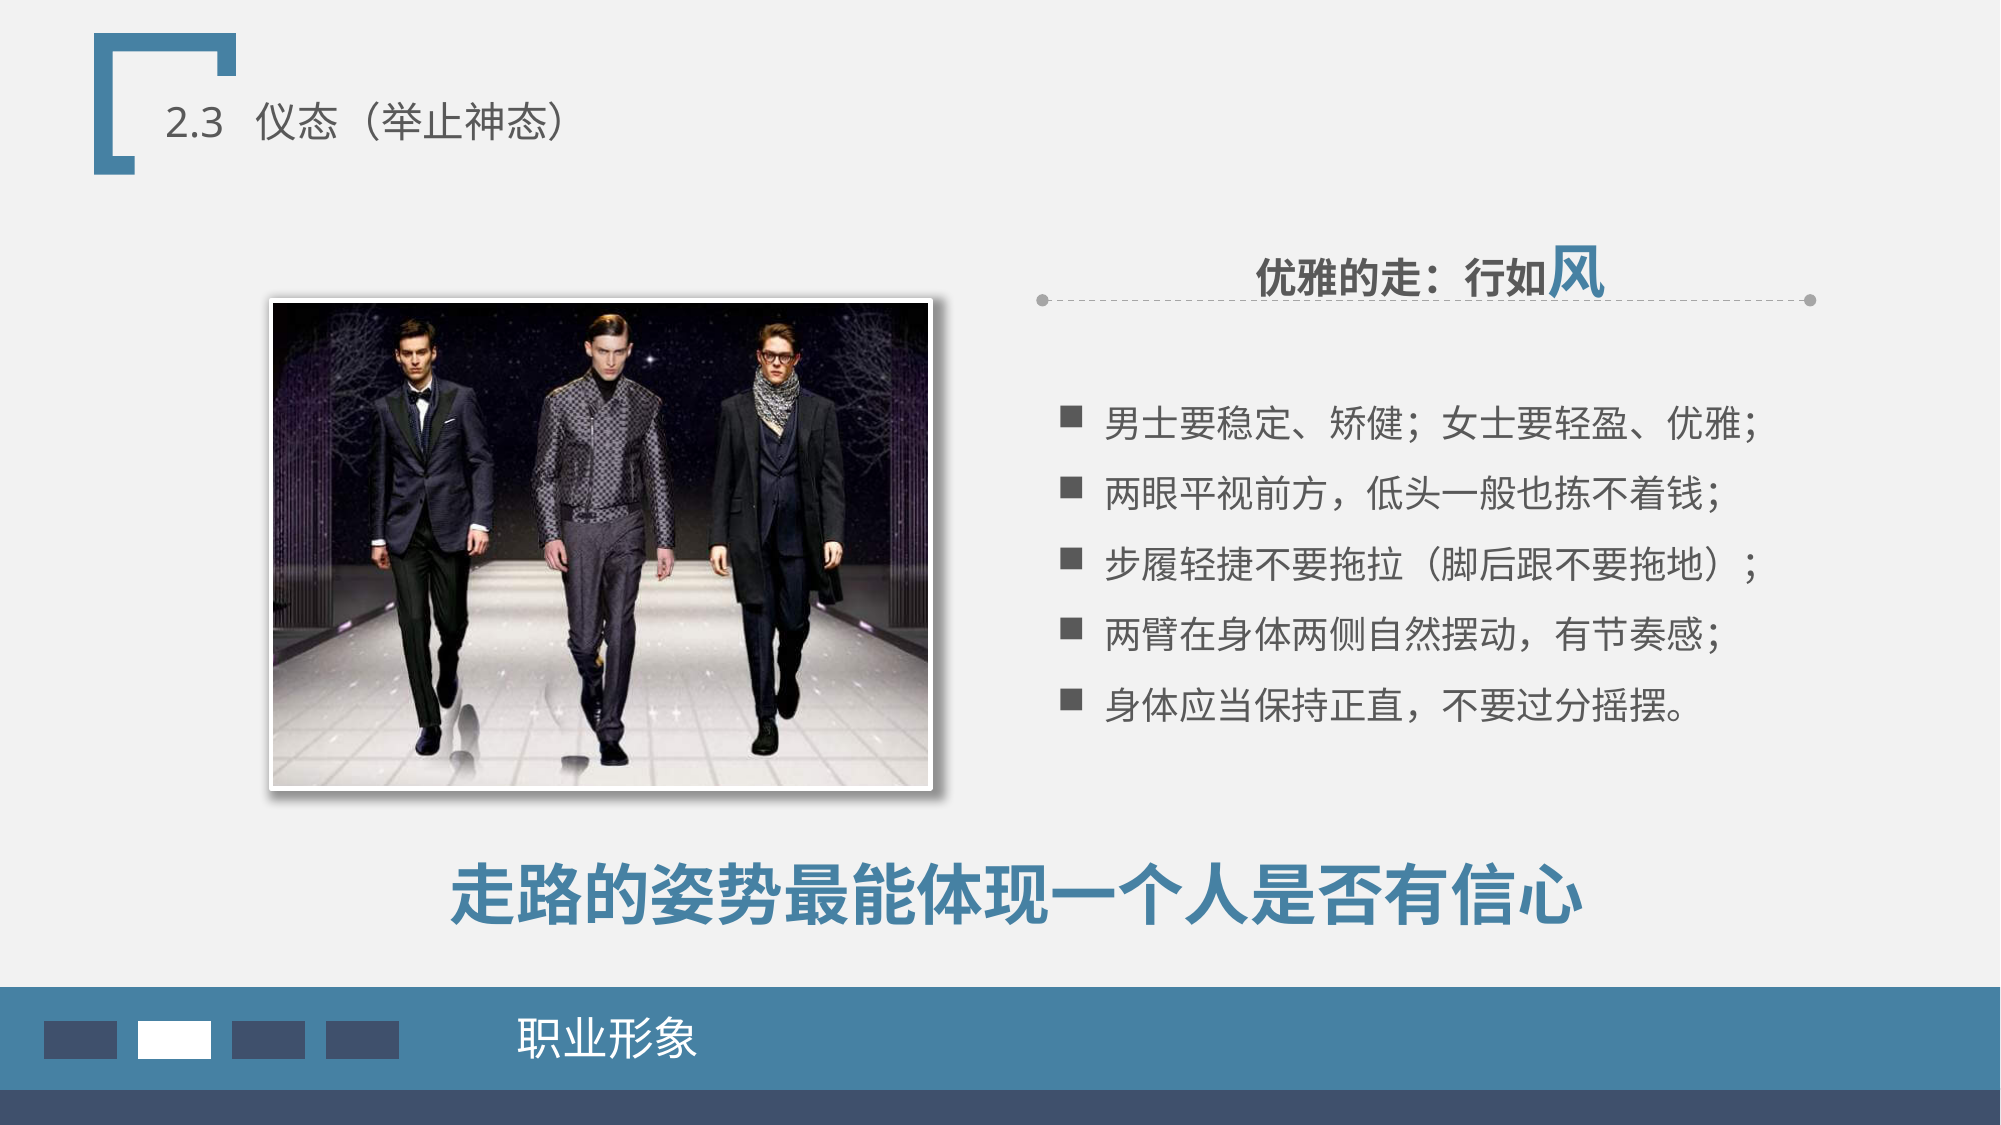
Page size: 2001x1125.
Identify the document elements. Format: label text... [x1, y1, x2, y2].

text_box 男士要稳定、矫健；女士要轻盈、优雅； 两眼平视前方，低头一般也拣不着钱； 步履轻捷不要拖拉（脚后跟不要拖地）； 两臂在身体两侧自然摆动，有节奏感； 身体应当保持正直，不要过分摇摆。 [1042, 383, 1815, 735]
text_box 优雅的走：行如风 [1046, 192, 1815, 313]
text_box 2.3 仪态（举止神态） [150, 88, 741, 153]
picture [271, 300, 931, 789]
text_box 走路的姿势最能体现一个人是否有信心 [219, 845, 1815, 941]
